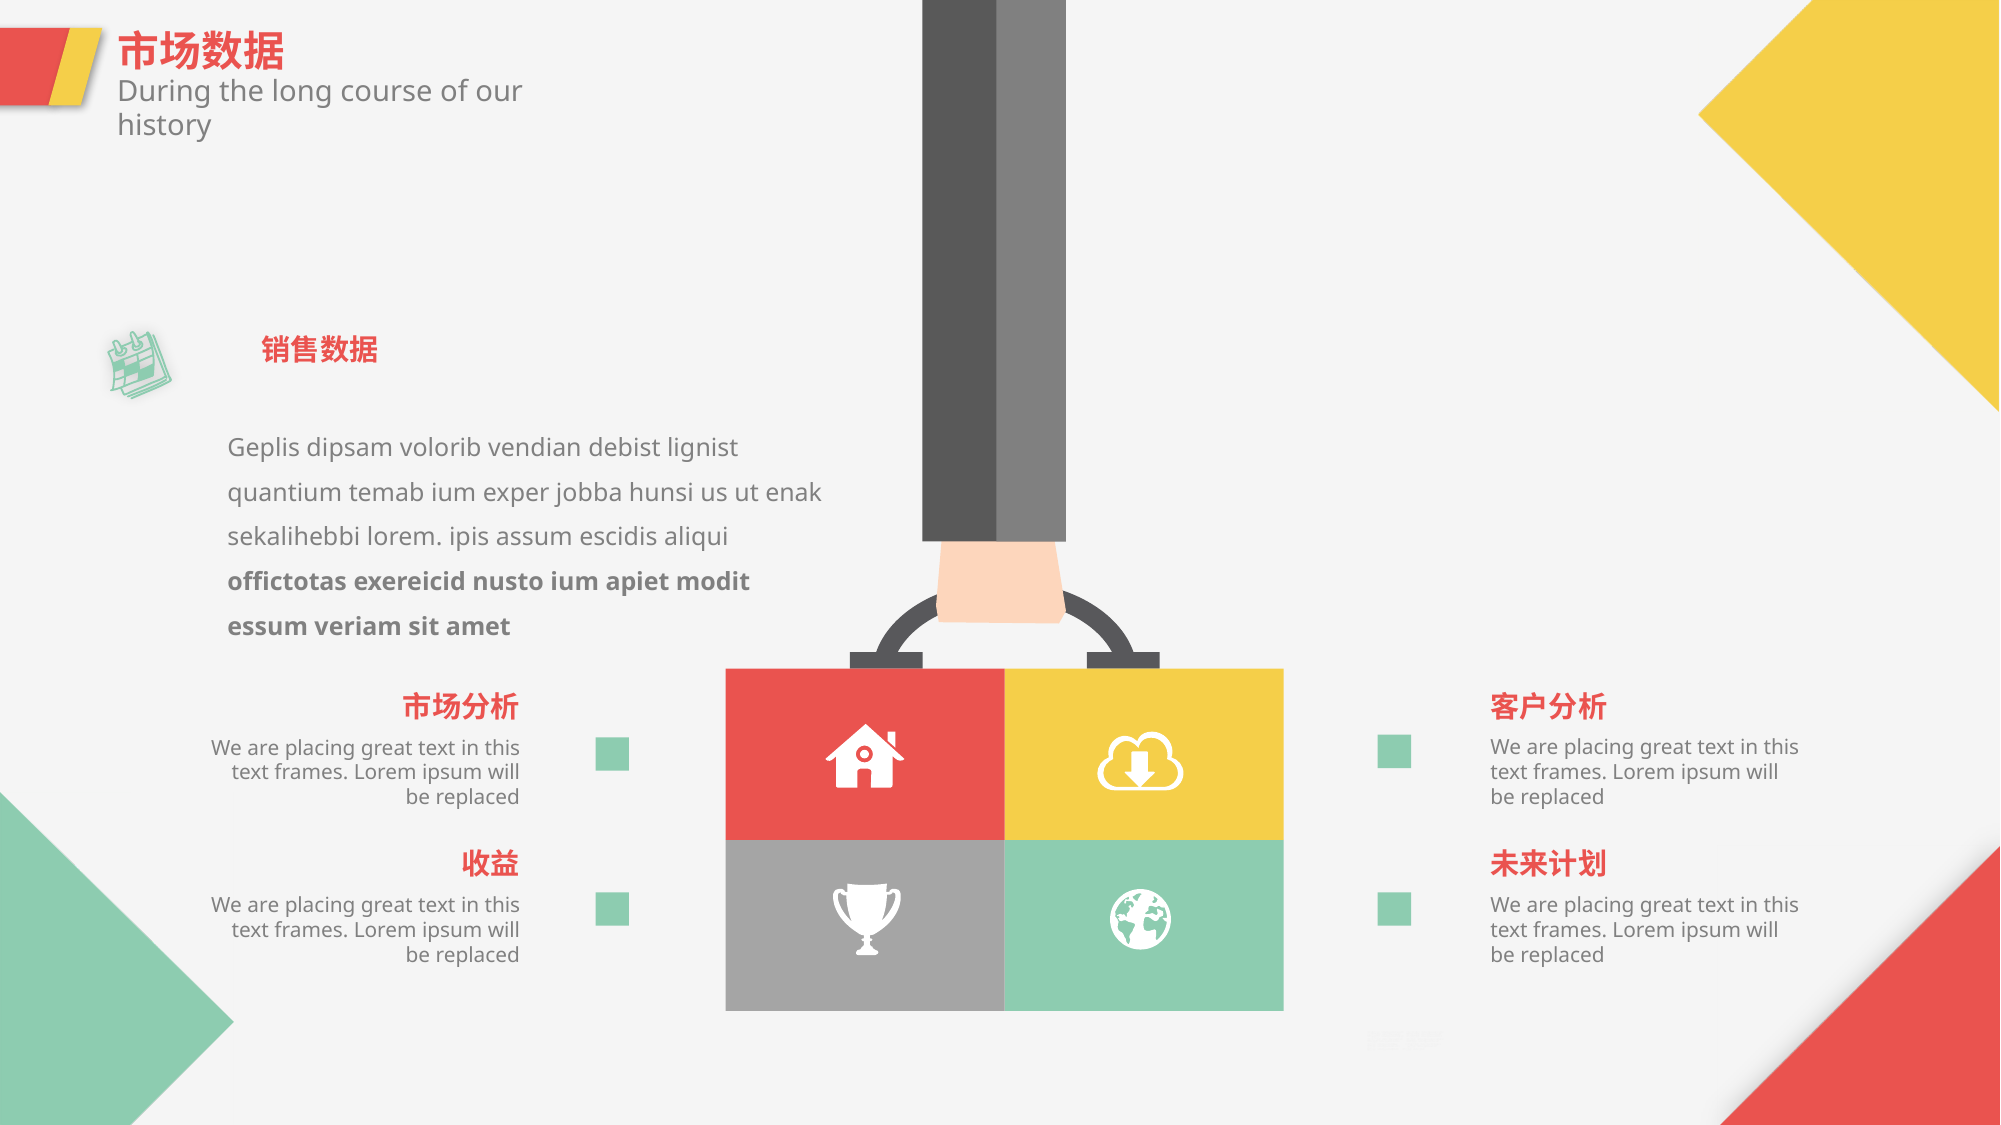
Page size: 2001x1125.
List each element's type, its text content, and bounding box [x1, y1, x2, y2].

text_box [1066, 591, 1134, 652]
text_box We are placing great text in this text frames. Lorem ipsum will be replaced [234, 884, 535, 974]
text_box [595, 736, 630, 772]
text_box [876, 601, 924, 652]
text_box 客户分析 [1475, 680, 1792, 726]
picture [1717, 845, 2000, 1125]
text_box [1006, 668, 1285, 841]
text_box [107, 331, 172, 400]
text_box 未来计划 [1475, 838, 1714, 884]
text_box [825, 723, 905, 788]
text_box [833, 883, 901, 956]
text_box [725, 668, 1006, 841]
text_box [922, 0, 1066, 624]
text_box 市场分析 [196, 680, 535, 726]
text_box 销售数据 [212, 323, 394, 374]
text_box [1377, 734, 1412, 769]
text_box [1110, 889, 1171, 950]
text_box We are placing great text in this text frames. Lorem ipsum will be replaced [1475, 726, 1814, 817]
text_box [1377, 891, 1412, 927]
text_box [1086, 652, 1160, 668]
text_box 收益 [234, 838, 535, 884]
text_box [0, 17, 615, 116]
text_box Geplis dipsam volorib vendian debist lignist quantium temab ium exper jobba hunsi us ut enak sekalihebbi lorem. ipis assum escidis aliqui offictotas exereicid nusto ium apiet modit essum veriam sit amet [212, 408, 846, 648]
text_box We are placing great text in this text frames. Lorem ipsum will be replaced [196, 726, 535, 817]
text_box [595, 891, 630, 927]
text_box [725, 841, 1006, 1012]
text_box [849, 652, 923, 668]
text_box [1097, 731, 1184, 791]
text_box [1006, 841, 1285, 1012]
picture [1698, 0, 1999, 412]
picture [0, 792, 234, 1125]
text_box We are placing great text in this text frames. Lorem ipsum will be replaced [1475, 884, 1703, 974]
